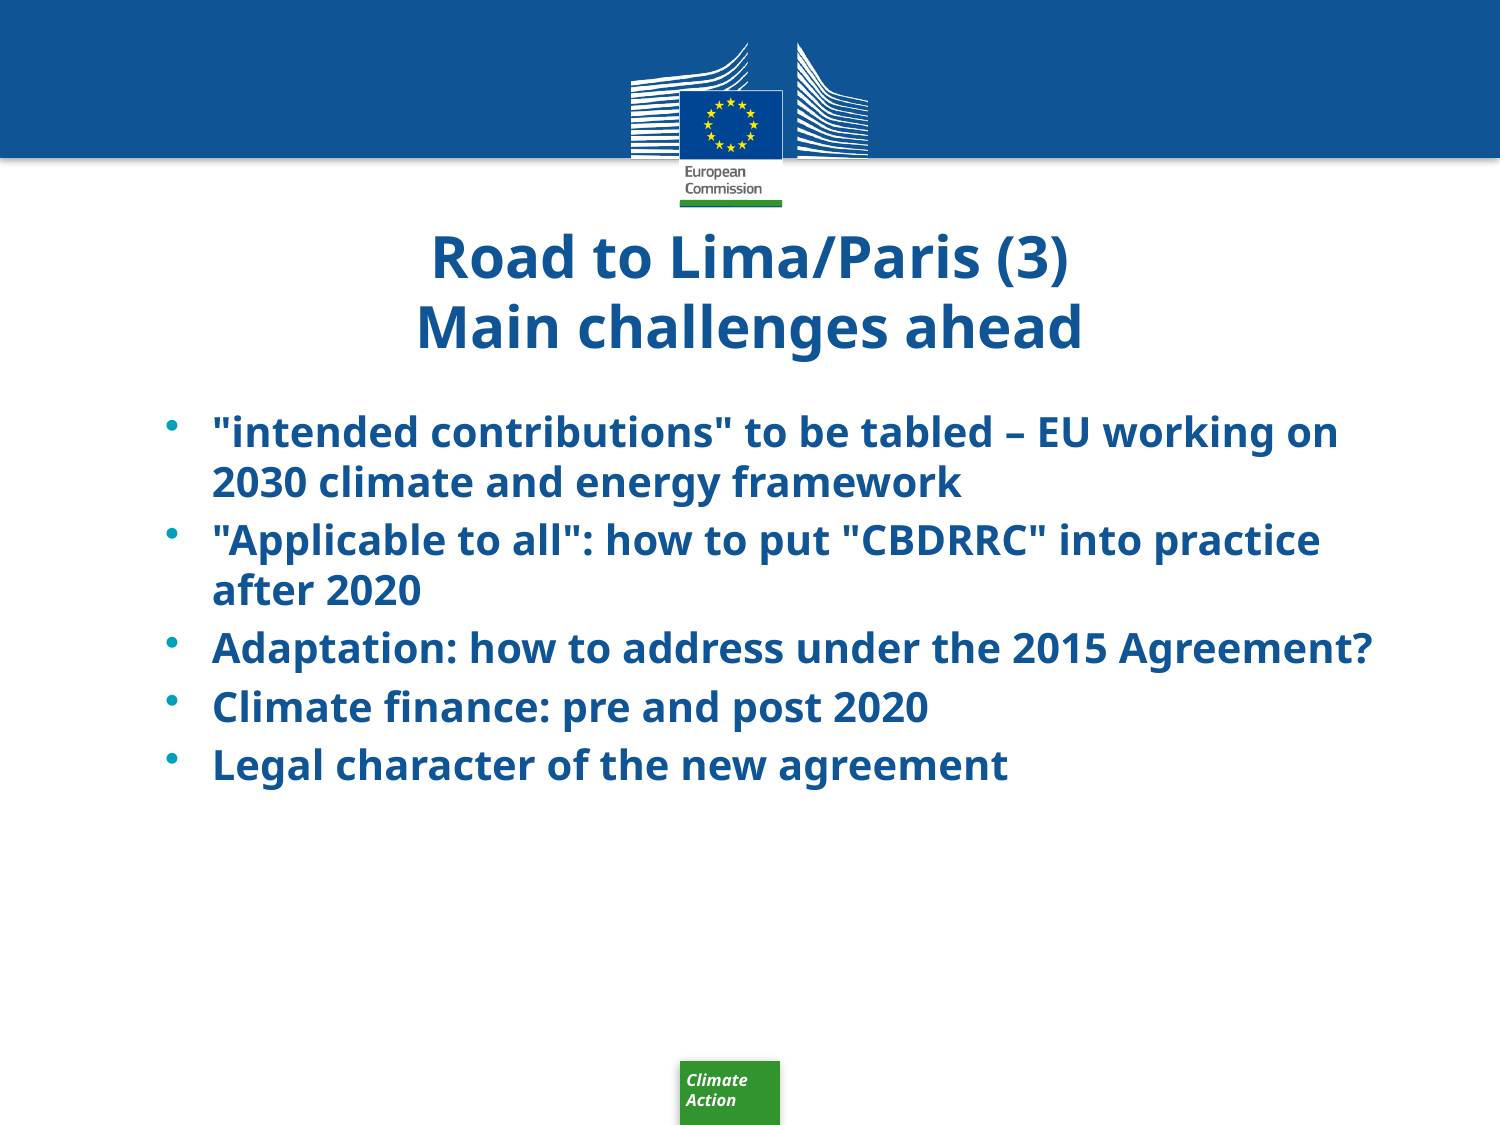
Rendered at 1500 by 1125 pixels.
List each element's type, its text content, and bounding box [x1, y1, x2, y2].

list "intended contributions" to be tabled – EU working on 2030 climate and energy framework "Applicable to all": how to put "CBDRRC" into practice after 2020 Adaptation: how to address under the 2015 Agreement? Climate finance: pre and post 2020 Legal character of the new agreement [74, 397, 1426, 999]
picture [631, 42, 868, 208]
title Road to Lima/Paris (3) Main challenges ahead [0, 213, 1500, 368]
